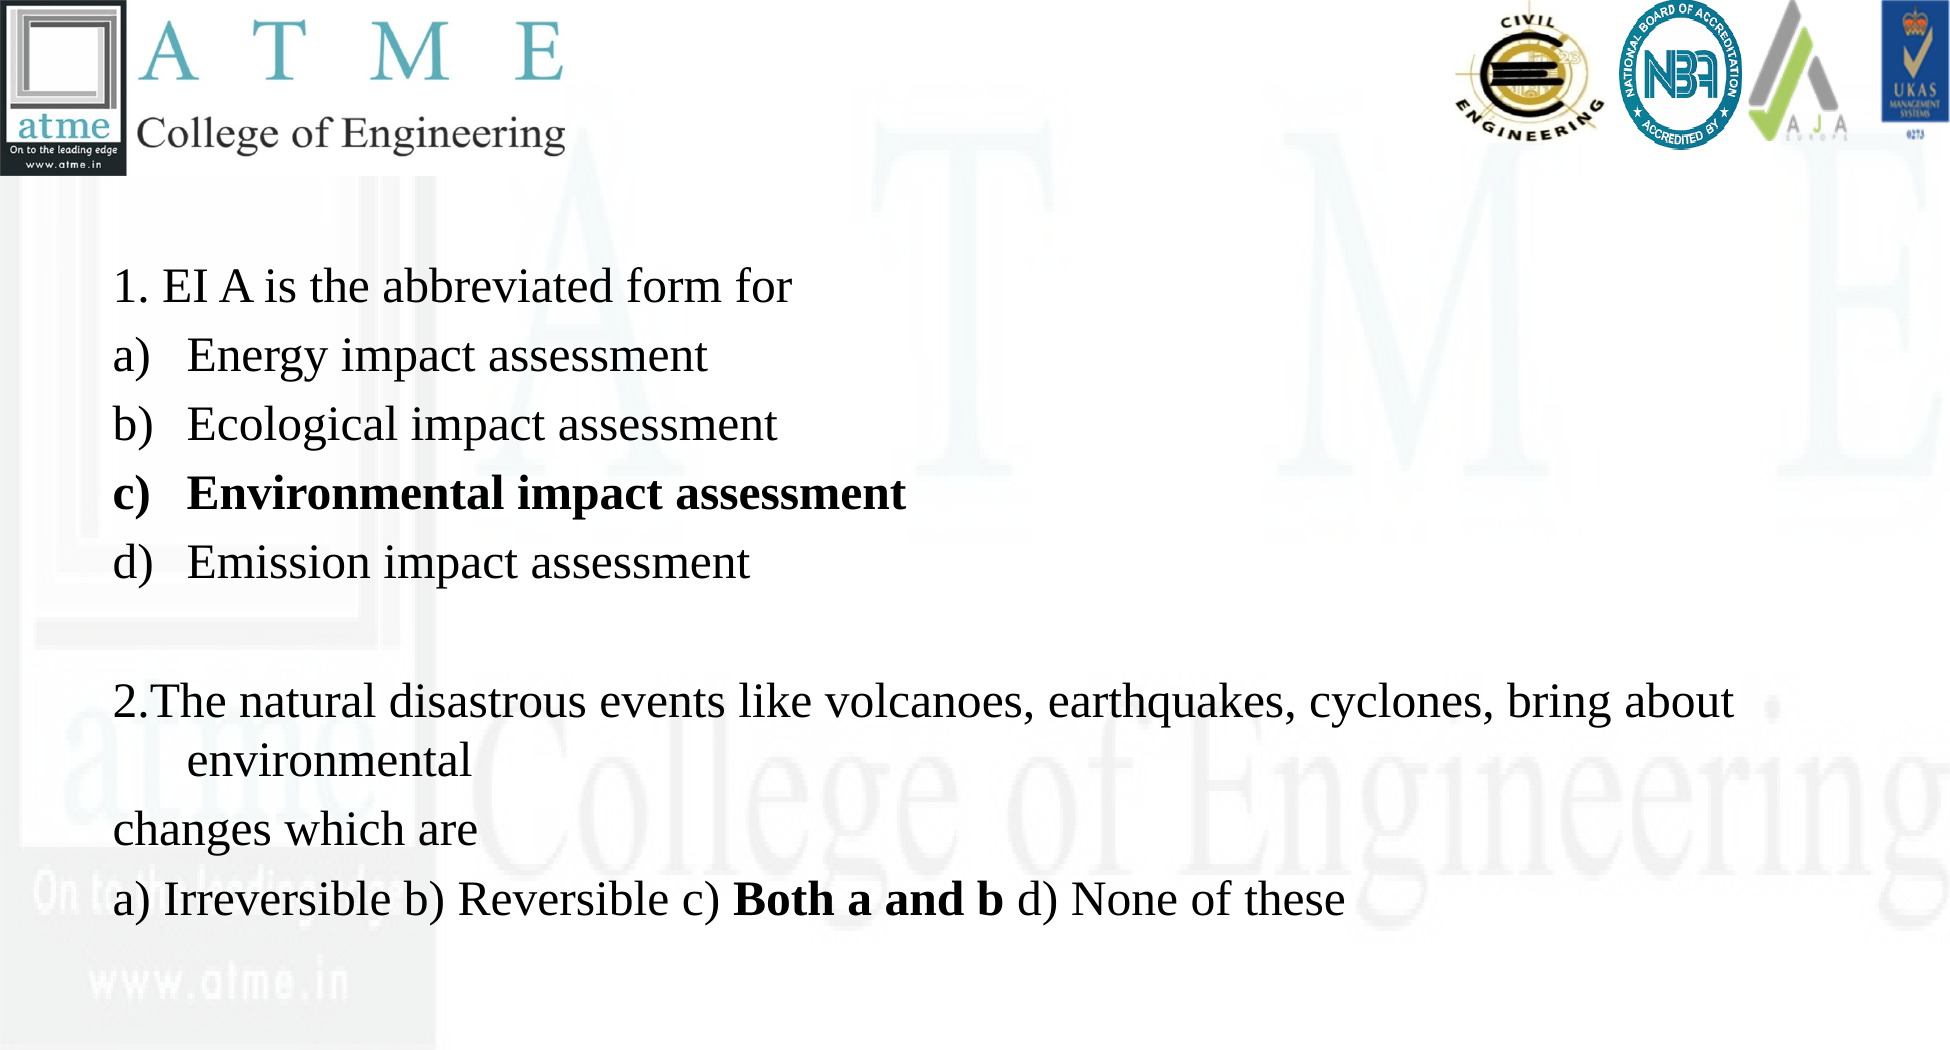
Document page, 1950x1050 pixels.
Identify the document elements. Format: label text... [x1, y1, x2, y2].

picture [1684, 94, 1742, 151]
picture [1619, 0, 1727, 151]
picture [1697, 0, 1742, 54]
picture [1748, 0, 1950, 142]
picture [1666, 139, 1680, 144]
picture [1683, 133, 1697, 137]
list 1. EI A is the abbreviated form for Energy impact assessment Ecological impact assessment Environmental impact assessment Emission impact assessment 2.The natural disastrous events like volcanoes, earthquakes, cyclones, bring about environmental changes which are a) Irreversible b) Reversible c) Both a and b d) None of these [97, 245, 1853, 938]
picture [1728, 89, 1736, 95]
picture [1716, 113, 1721, 129]
picture [1697, 9, 1702, 17]
picture [1455, 0, 1606, 144]
picture [1725, 98, 1730, 109]
picture [0, 0, 566, 177]
